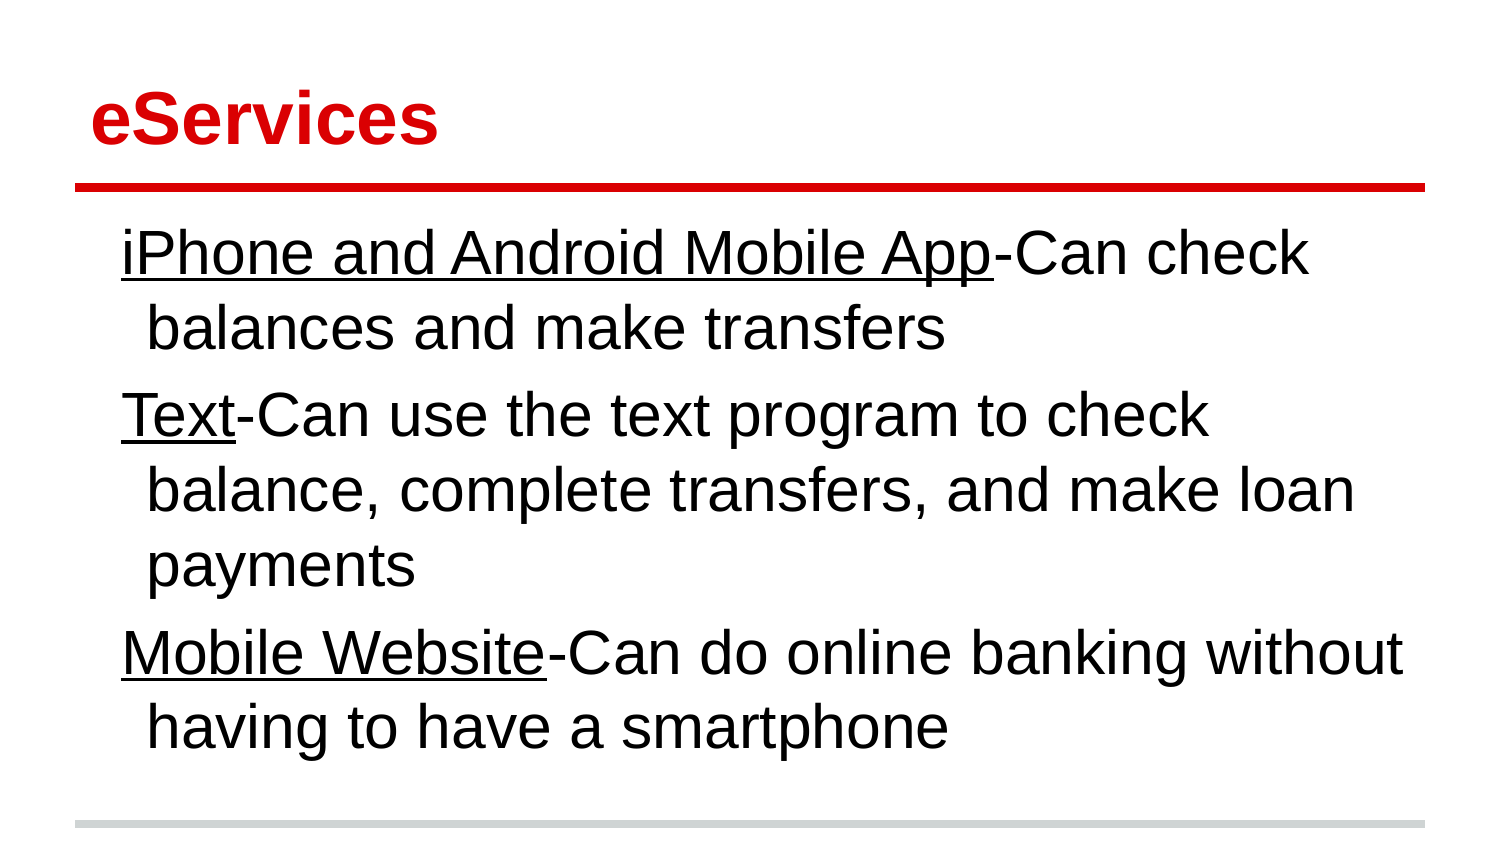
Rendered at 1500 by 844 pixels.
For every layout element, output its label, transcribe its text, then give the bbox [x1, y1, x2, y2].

title eServices [75, 33, 1425, 175]
list iPhone and Android Mobile App-Can check balances and make transfers Text-Can use the text program to check balance, complete transfers, and make loan payments Mobile Website-Can do online banking without having to have a smartphone [75, 196, 1425, 808]
